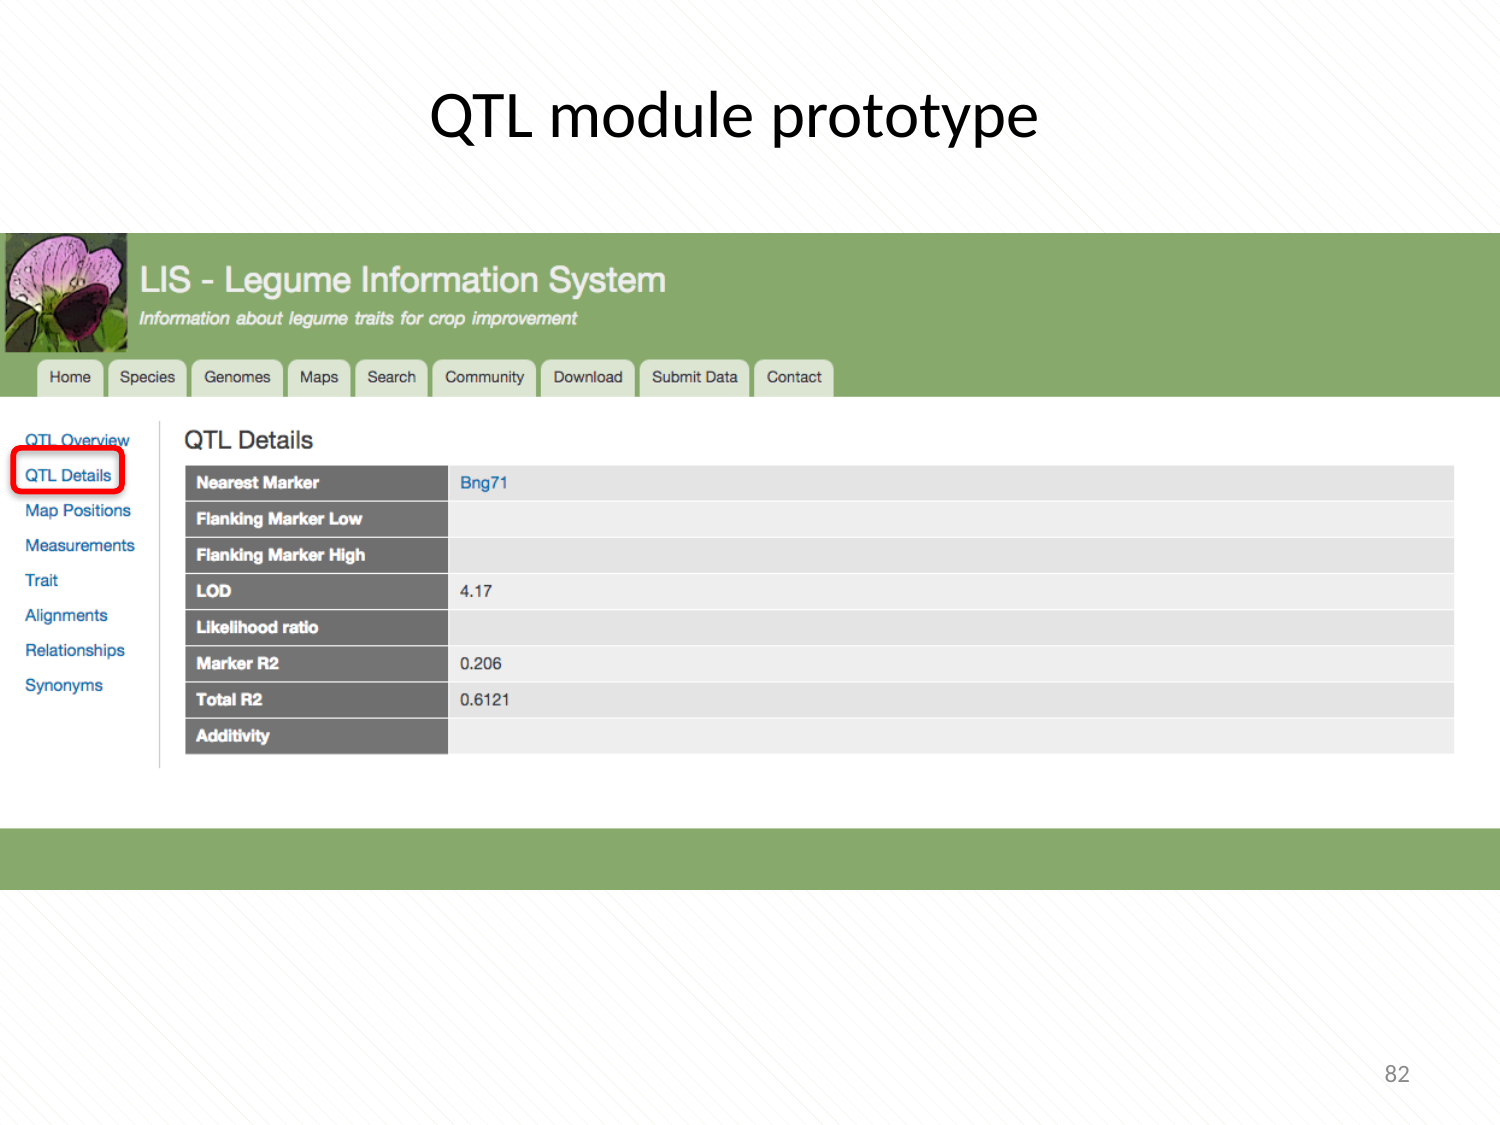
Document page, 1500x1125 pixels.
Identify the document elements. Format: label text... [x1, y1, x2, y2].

picture [0, 233, 1500, 891]
title QTL module prototype [75, 16, 1425, 205]
slide_number 82 [1074, 1042, 1425, 1103]
